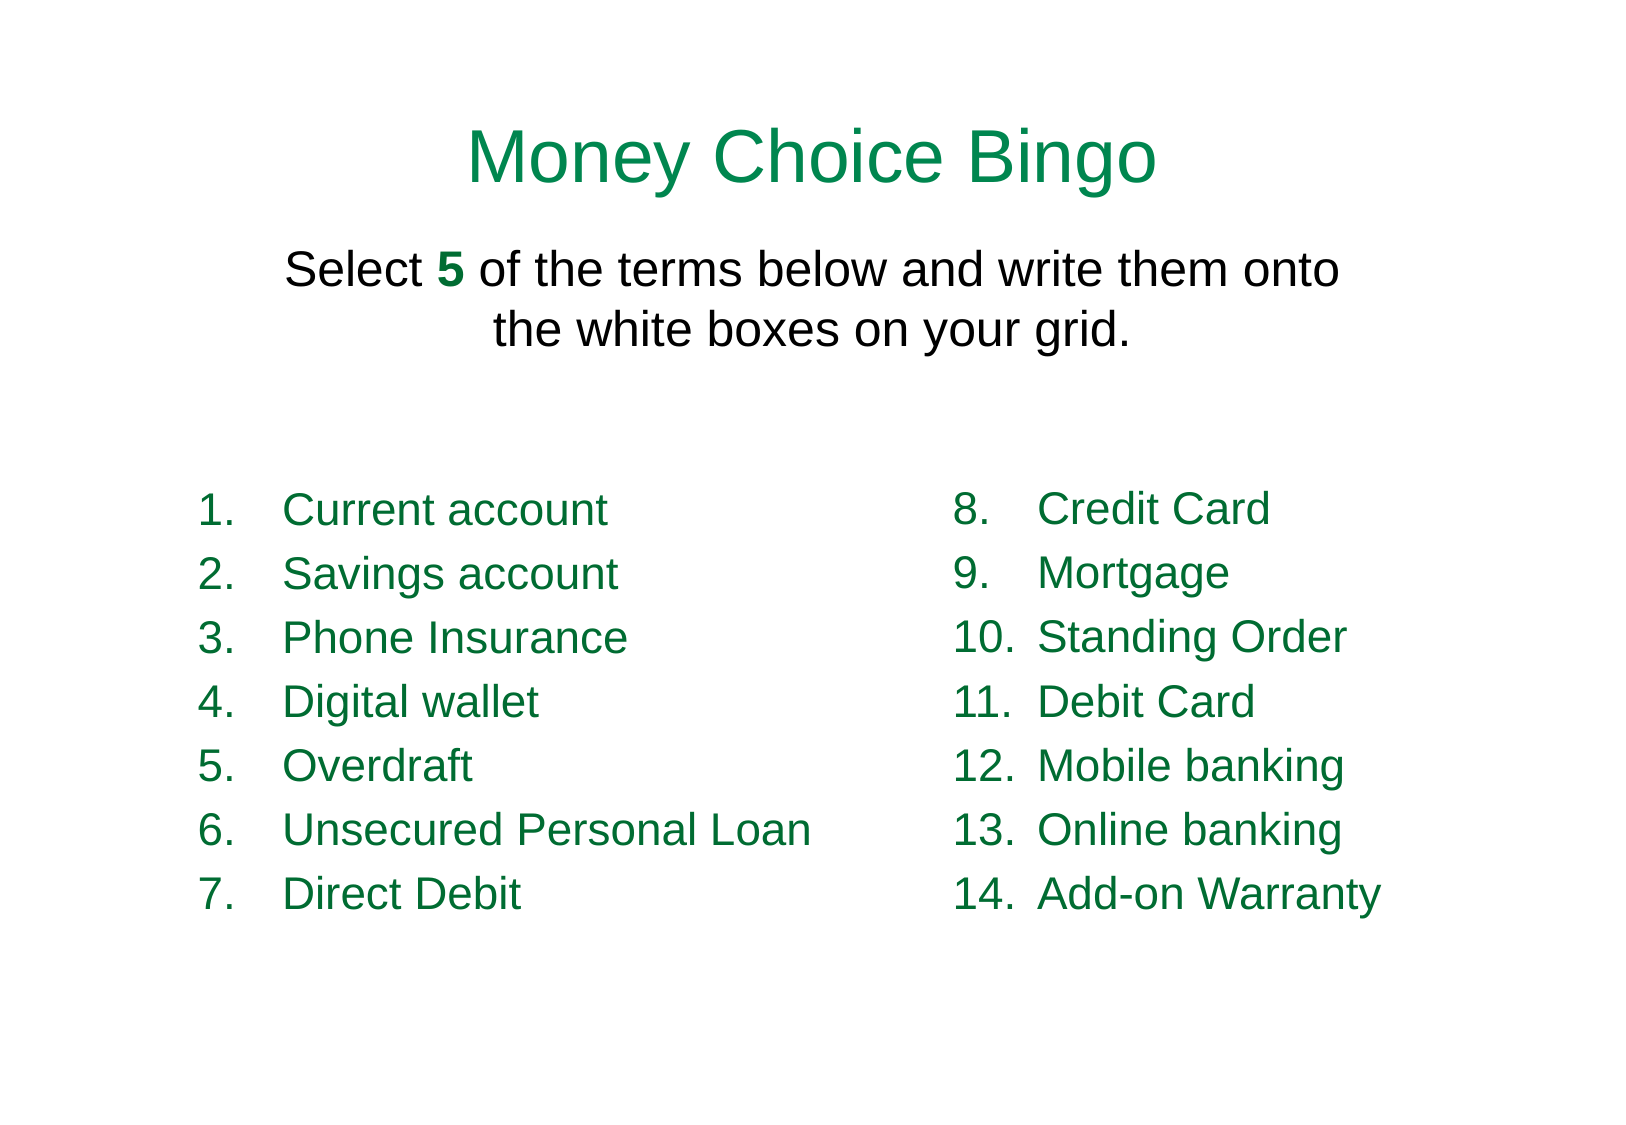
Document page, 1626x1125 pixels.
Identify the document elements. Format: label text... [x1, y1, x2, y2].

text_box Current account Savings account Phone Insurance Digital wallet Overdraft Unsecured Personal Loan Direct Debit [183, 471, 846, 958]
text_box Select 5 of the terms below and write them onto the white boxes on your grid. [273, 236, 1351, 357]
title Money Choice Bingo [0, 118, 1625, 199]
text_box Credit Card Mortgage Standing Order Debit Card Mobile banking Online banking Add-on Warranty [937, 471, 1601, 1076]
